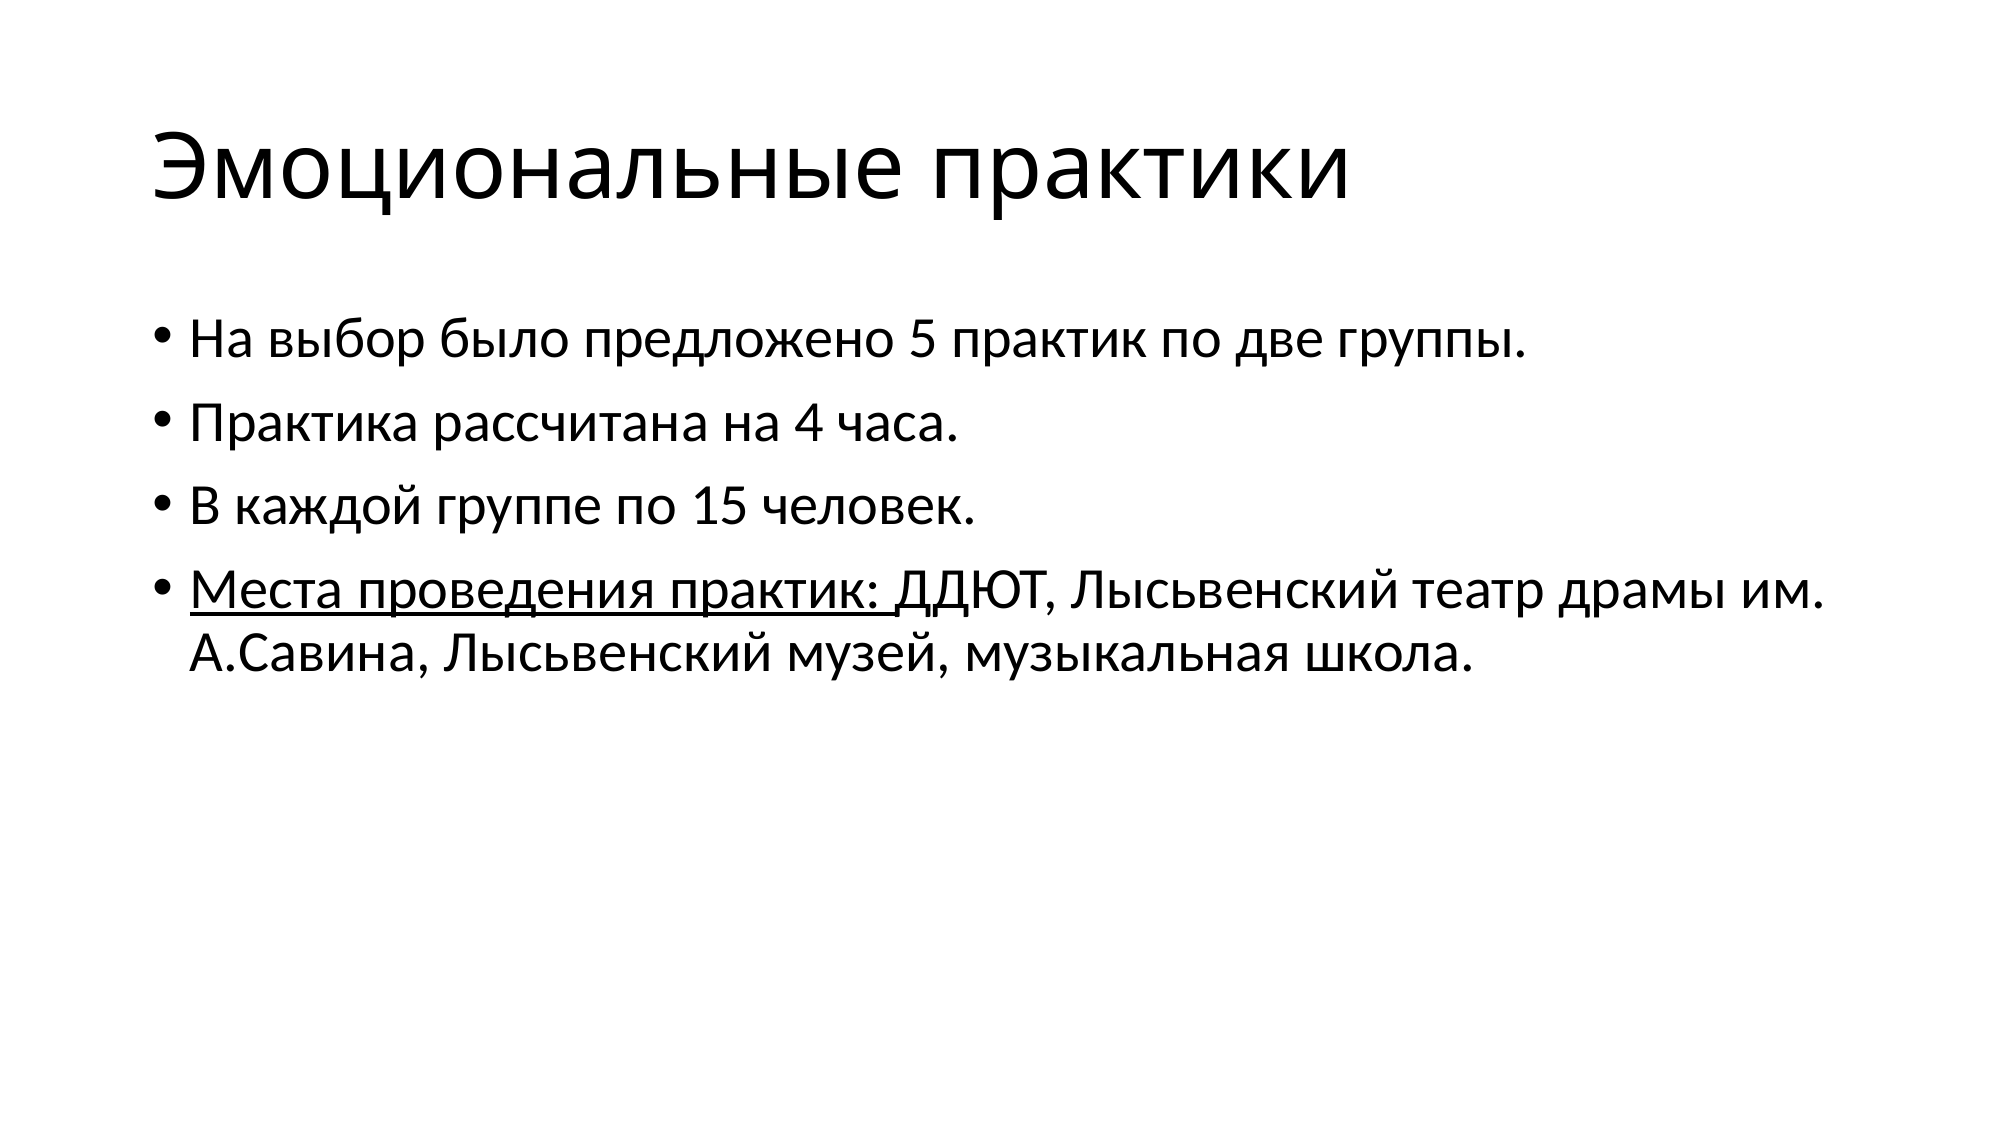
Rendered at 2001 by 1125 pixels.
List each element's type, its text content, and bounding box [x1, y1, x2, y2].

list На выбор было предложено 5 практик по две группы. Практика рассчитана на 4 часа. В каждой группе по 15 человек. Места проведения практик: ДДЮТ, Лысьвенский театр драмы им. А.Савина, Лысьвенский музей, музыкальная школа. [137, 299, 1863, 1014]
title Эмоциональные практики [137, 59, 1863, 278]
